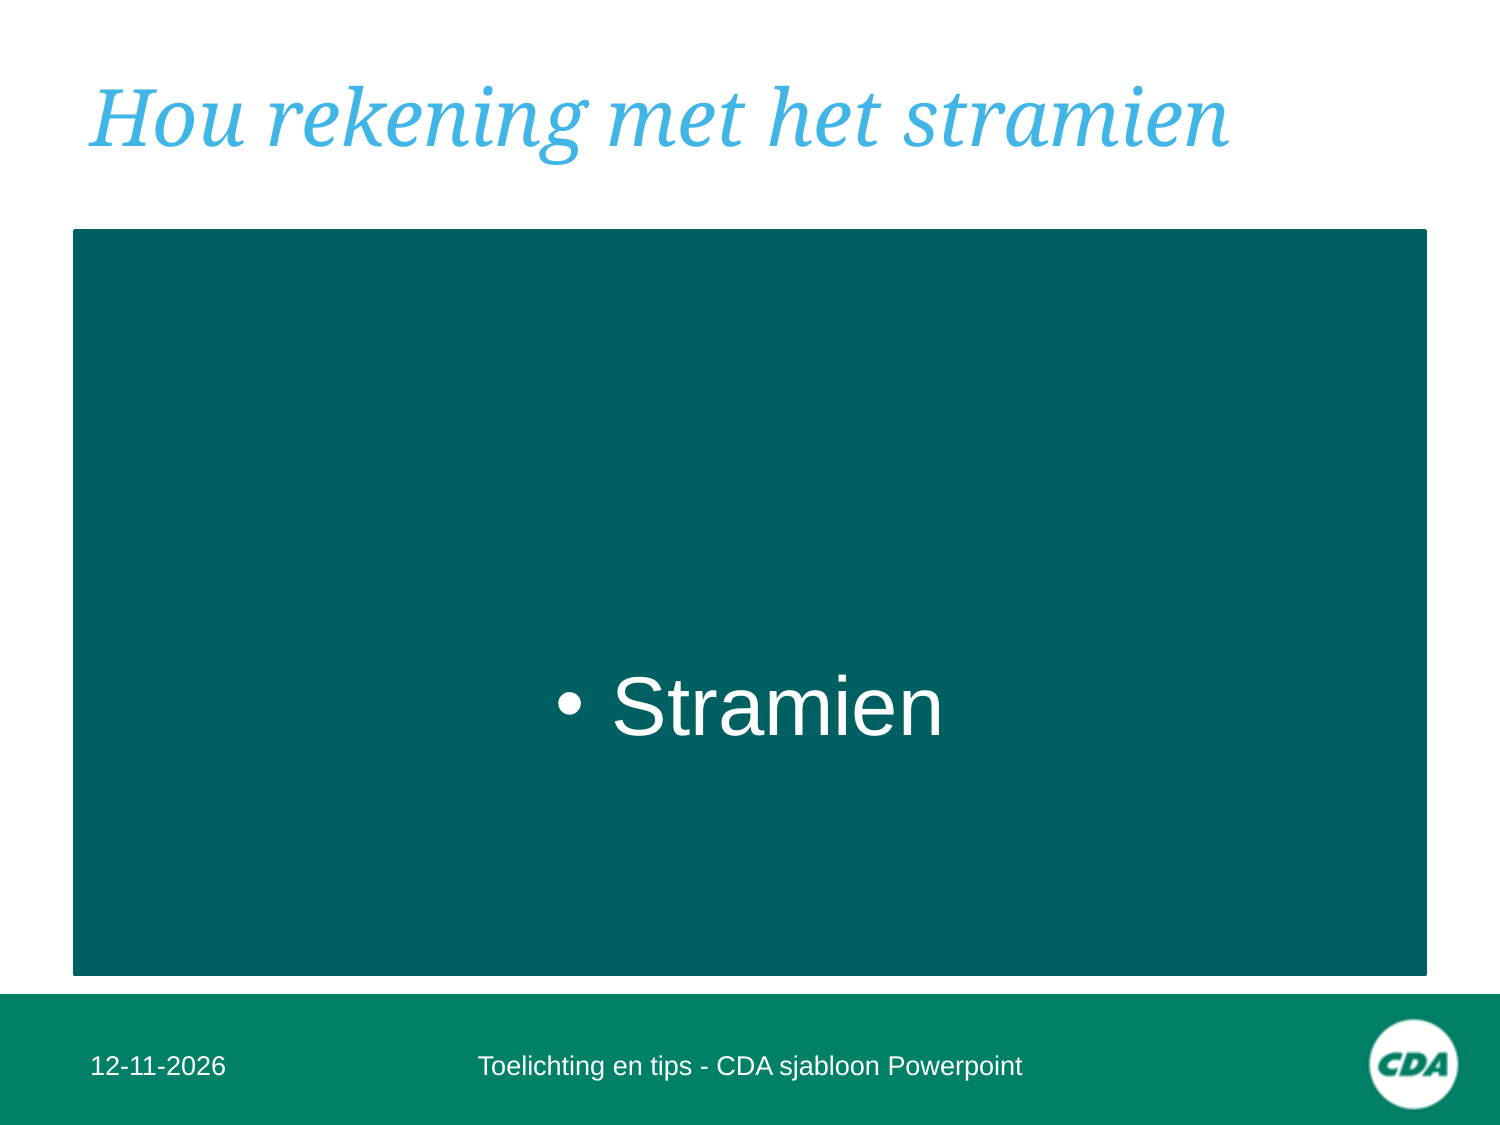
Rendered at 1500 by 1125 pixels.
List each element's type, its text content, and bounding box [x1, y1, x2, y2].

title Hou rekening met het stramien [75, 45, 1425, 185]
footer Toelichting en tips - CDA sjabloon Powerpoint [289, 1035, 1211, 1095]
picture [0, 994, 1500, 1125]
list Stramien [75, 231, 1425, 975]
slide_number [75, 1035, 289, 1095]
